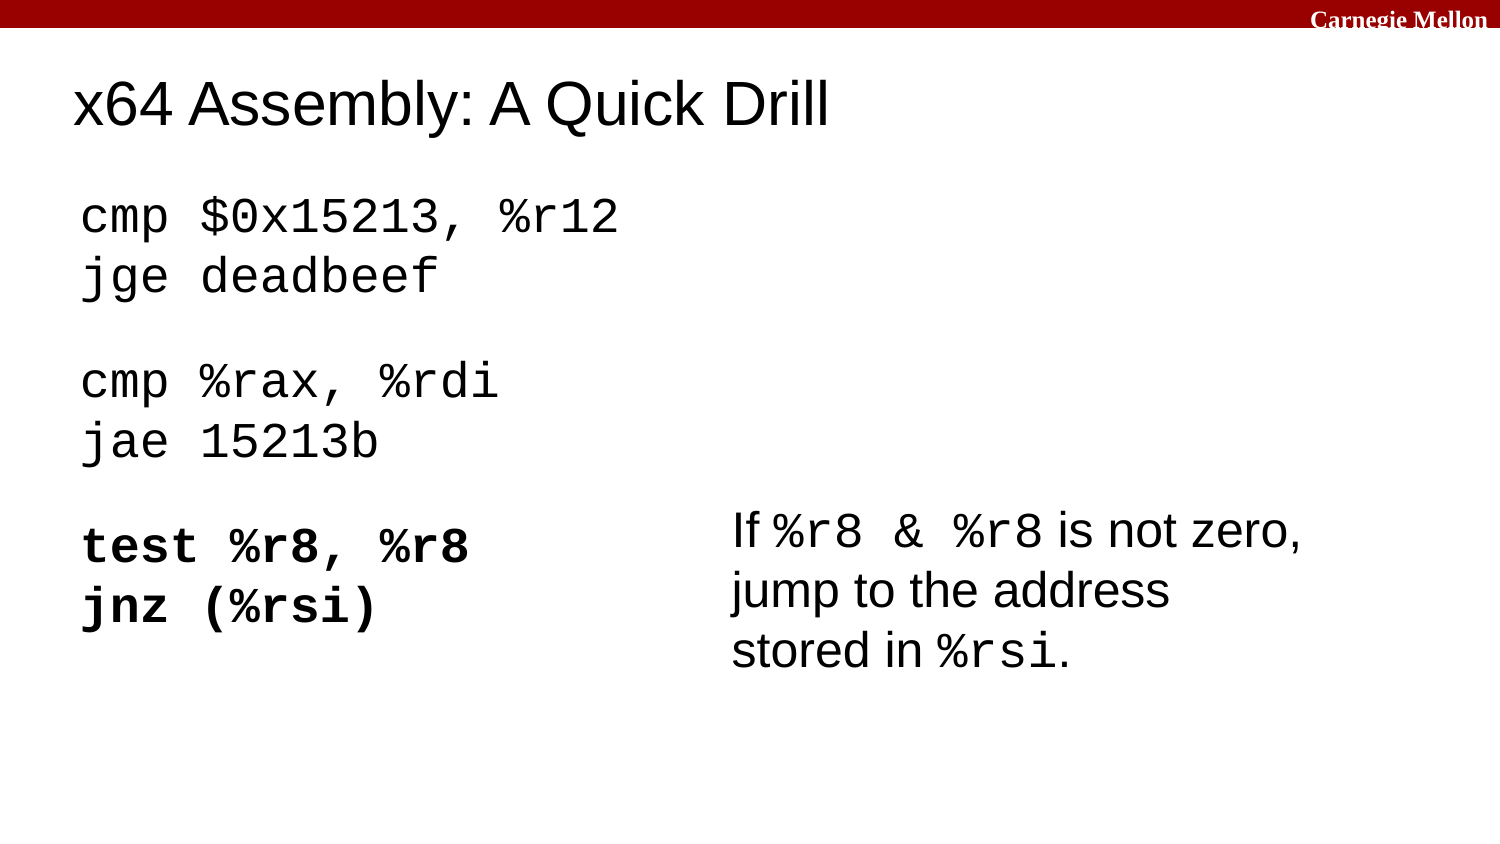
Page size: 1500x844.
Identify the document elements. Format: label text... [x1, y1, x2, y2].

text_box If %r8 & %r8 is not zero, jump to the address stored in %rsi. [716, 167, 1332, 798]
text_box cmp $0x15213, %r12 jge deadbeef cmp %rax, %rdi jae 15213b test %r8, %r8 jnz (%rsi) [65, 167, 708, 678]
text_box x64 Assembly: A Quick Drill [58, 15, 1304, 186]
